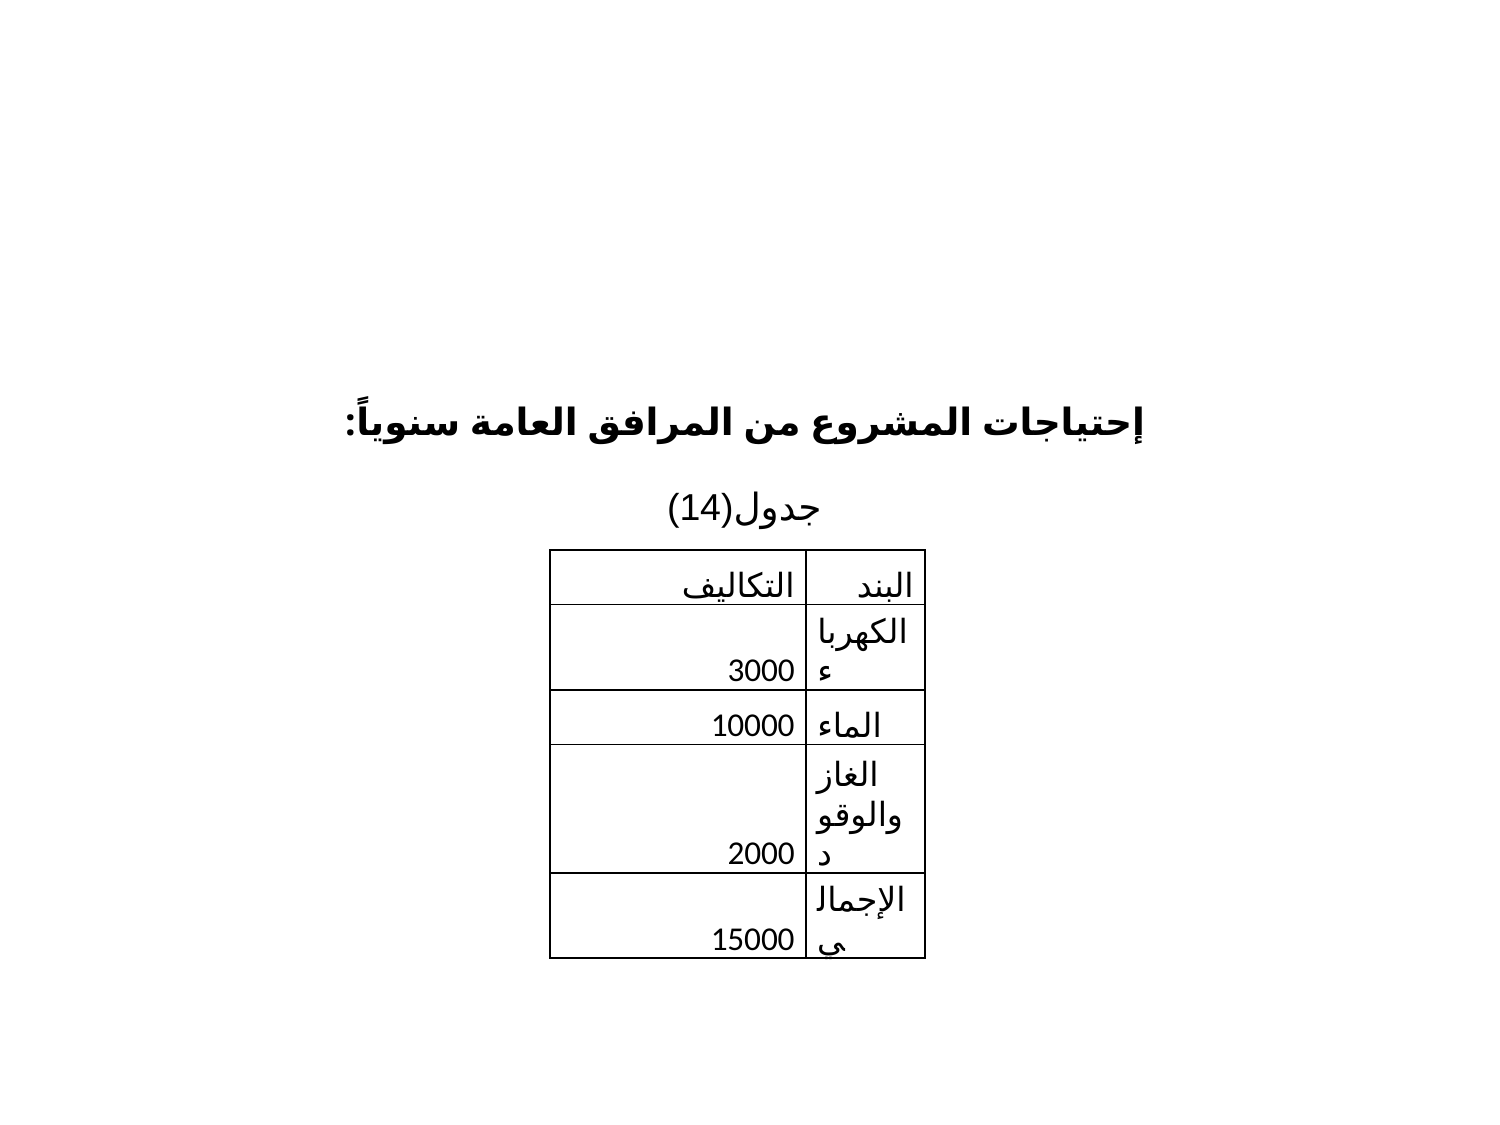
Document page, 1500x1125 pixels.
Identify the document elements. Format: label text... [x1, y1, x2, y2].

text_box جدول(14) [652, 475, 837, 536]
table_cell 15000 [551, 874, 805, 957]
table_cell الغاز والوقود [807, 745, 924, 872]
text_box إحتياجات المشروع من المرافق العامة سنوياً: [329, 387, 1161, 451]
table_header التكاليف [551, 551, 805, 604]
table_cell الكهرباء [807, 605, 924, 689]
table_cell 3000 [551, 605, 805, 689]
table_cell 10000 [551, 691, 805, 744]
table_header البند [807, 551, 924, 604]
table_cell 2000 [551, 745, 805, 872]
table_cell الإجمالي [807, 874, 924, 957]
table_cell الماء [807, 691, 924, 744]
